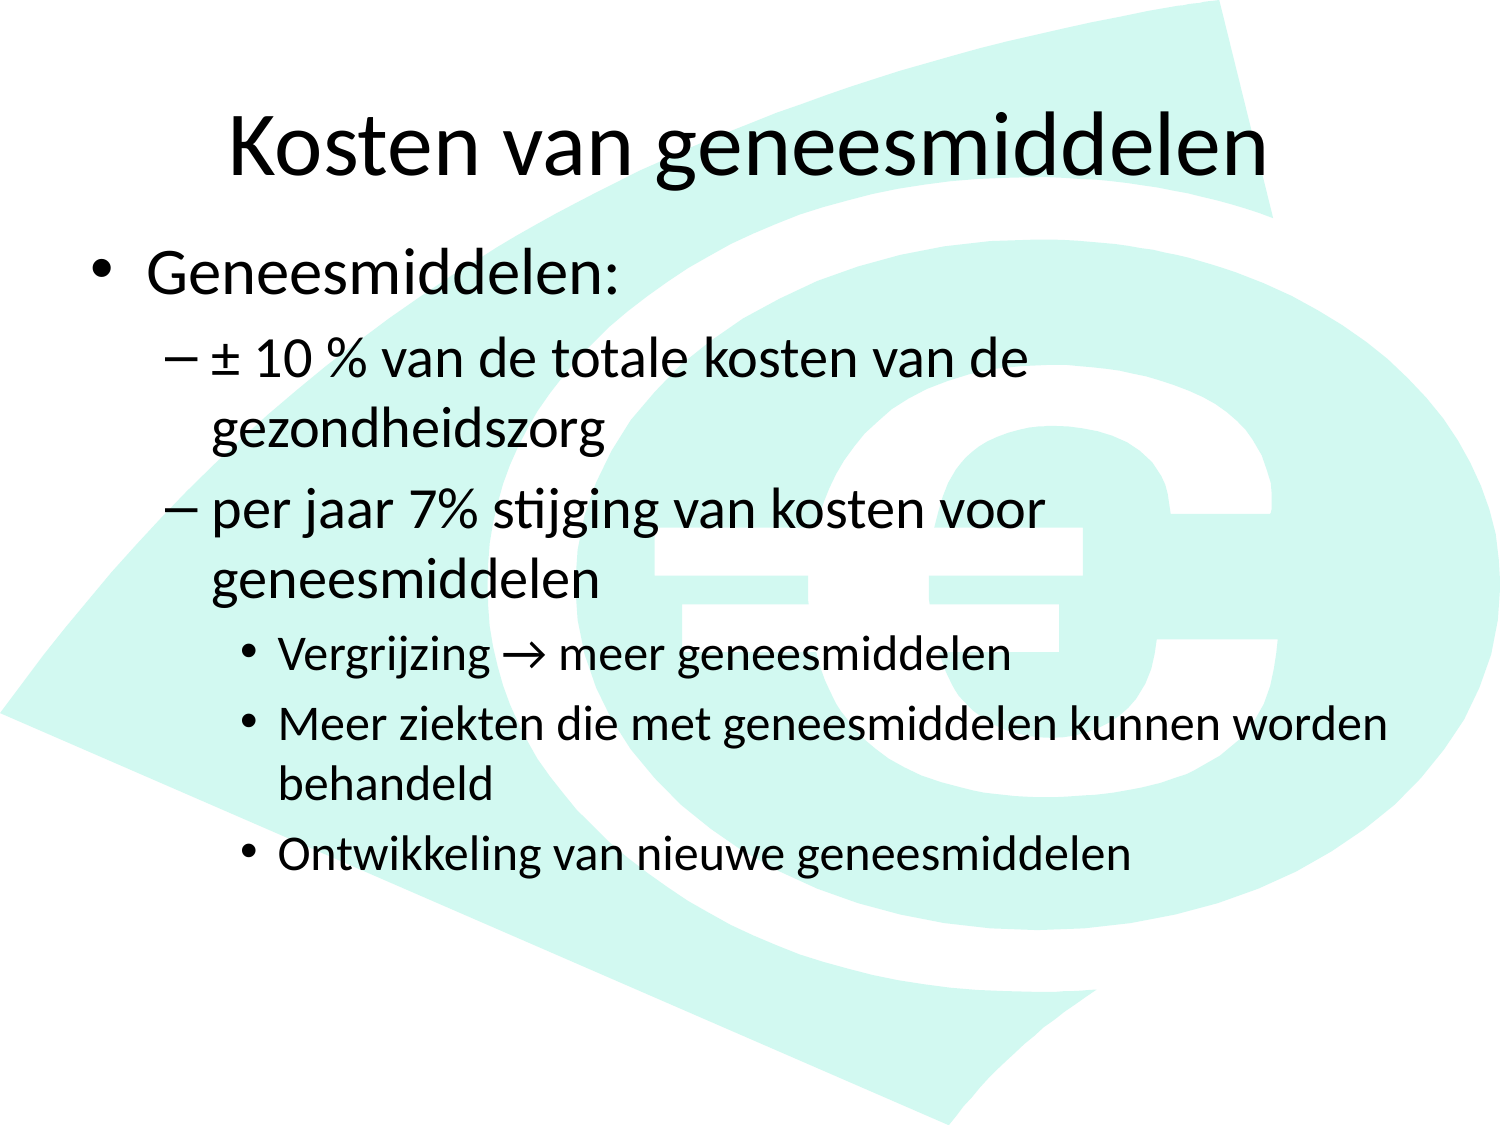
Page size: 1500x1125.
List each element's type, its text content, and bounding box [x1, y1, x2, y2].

list Geneesmiddelen: ± 10 % van de totale kosten van de gezondheidszorg per jaar 7% stijging van kosten voor geneesmiddelen Vergrijzing → meer geneesmiddelen Meer ziekten die met geneesmiddelen kunnen worden behandeld Ontwikkeling van nieuwe geneesmiddelen [75, 219, 1425, 1005]
title Kosten van geneesmiddelen [75, 45, 1425, 219]
